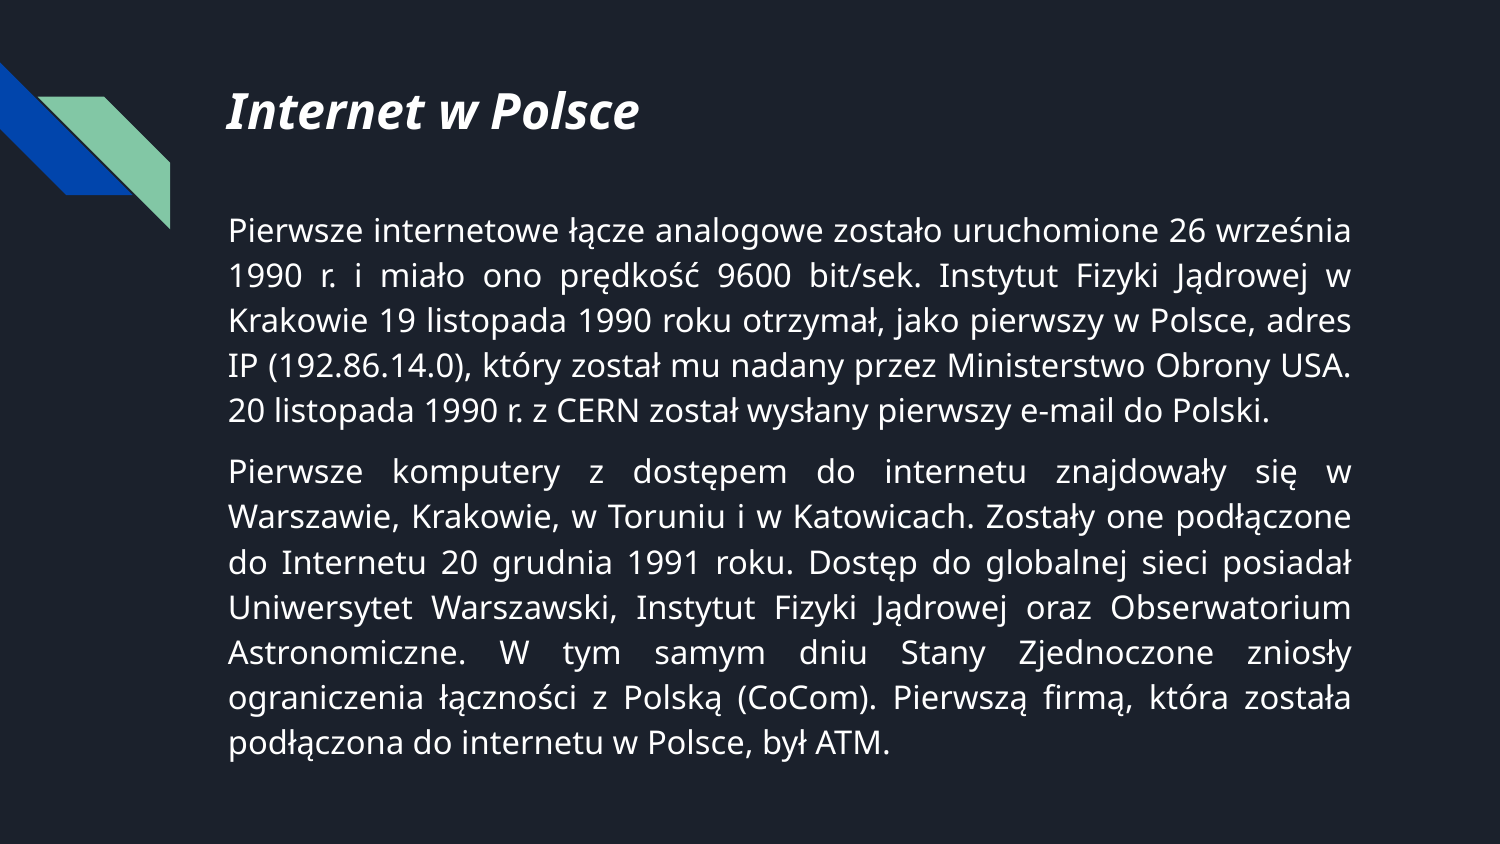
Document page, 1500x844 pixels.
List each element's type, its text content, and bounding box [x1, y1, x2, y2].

title Internet w Polsce [212, 64, 1368, 188]
list Pierwsze internetowe łącze analogowe zostało uruchomione 26 września 1990 r. i miało ono prędkość 9600 bit/sek. Instytut Fizyki Jądrowej w Krakowie 19 listopada 1990 roku otrzymał, jako pierwszy w Polsce, adres IP (192.86.14.0), który został mu nadany przez Ministerstwo Obrony USA. 20 listopada 1990 r. z CERN został wysłany pierwszy e-mail do Polski. Pierwsze komputery z dostępem do internetu znajdowały się w Warszawie, Krakowie, w Toruniu i w Katowicach. Zostały one podłączone do Internetu 20 grudnia 1991 roku. Dostęp do globalnej sieci posiadał Uniwersytet Warszawski, Instytut Fizyki Jądrowej oraz Obserwatorium Astronomiczne. W tym samym dniu Stany Zjednoczone zniosły ograniczenia łączności z Polską (CoCom). Pierwszą firmą, która została podłączona do internetu w Polsce, był ATM. [212, 188, 1368, 830]
